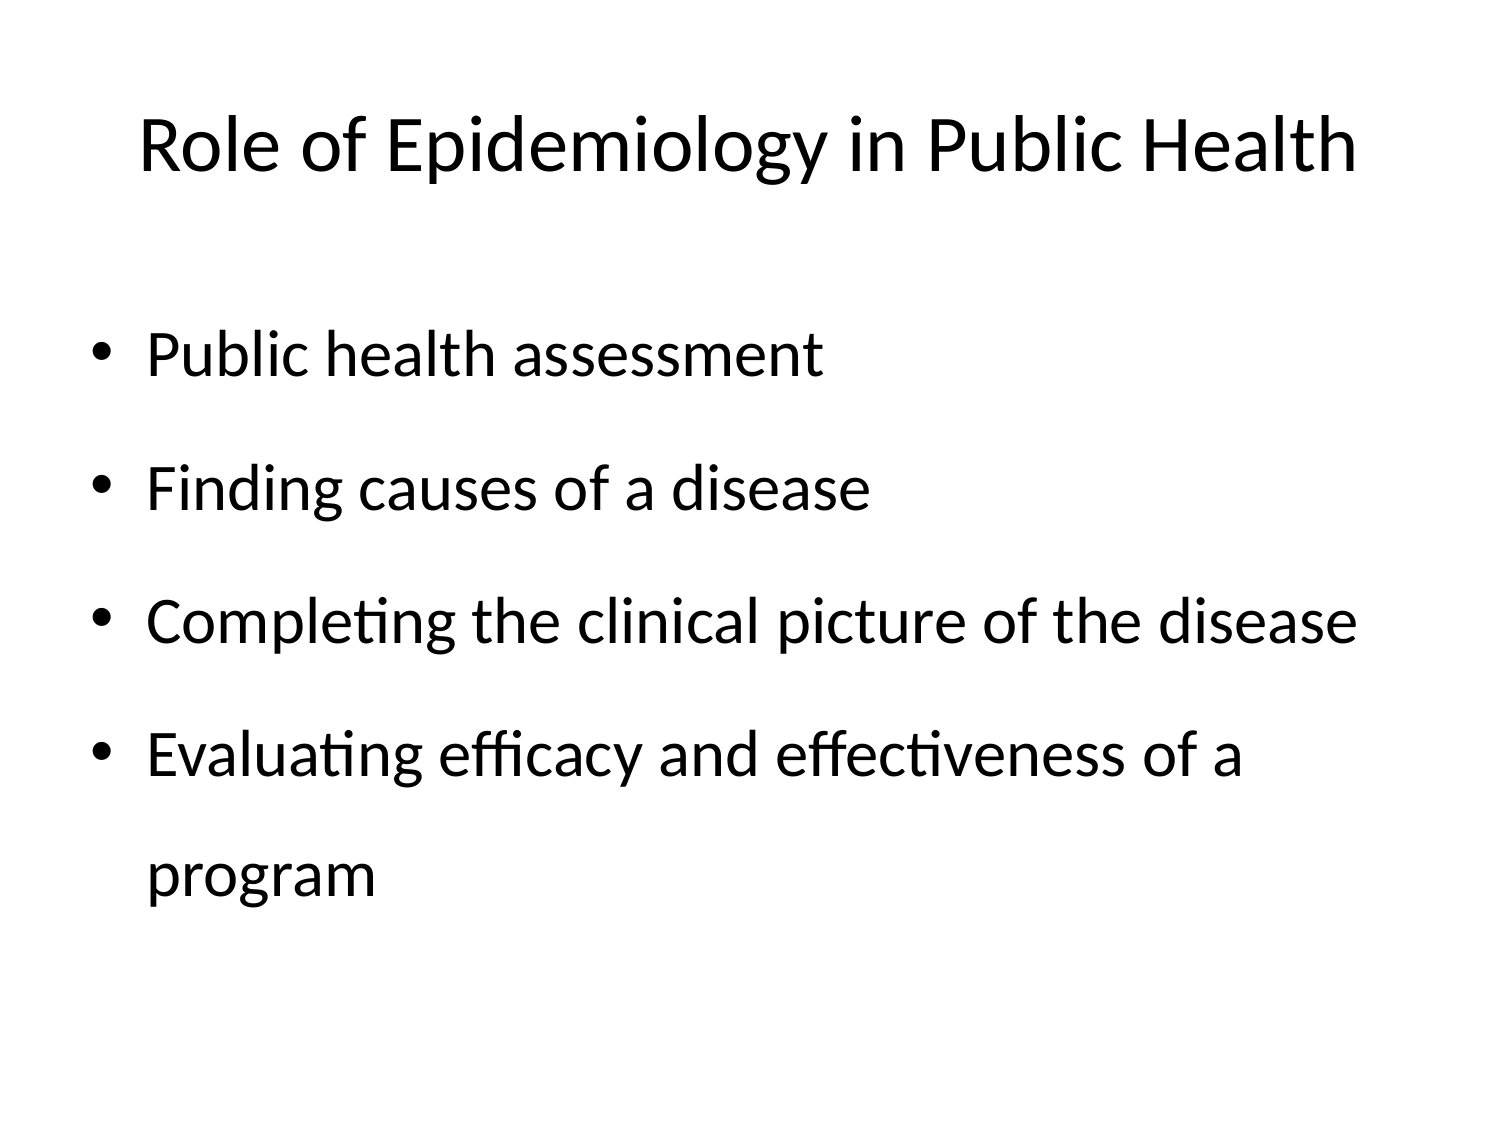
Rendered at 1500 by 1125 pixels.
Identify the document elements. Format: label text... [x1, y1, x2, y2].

title Role of Epidemiology in Public Health [75, 45, 1425, 233]
list Public health assessment Finding causes of a disease Completing the clinical picture of the disease Evaluating efficacy and effectiveness of a program [75, 262, 1425, 1005]
